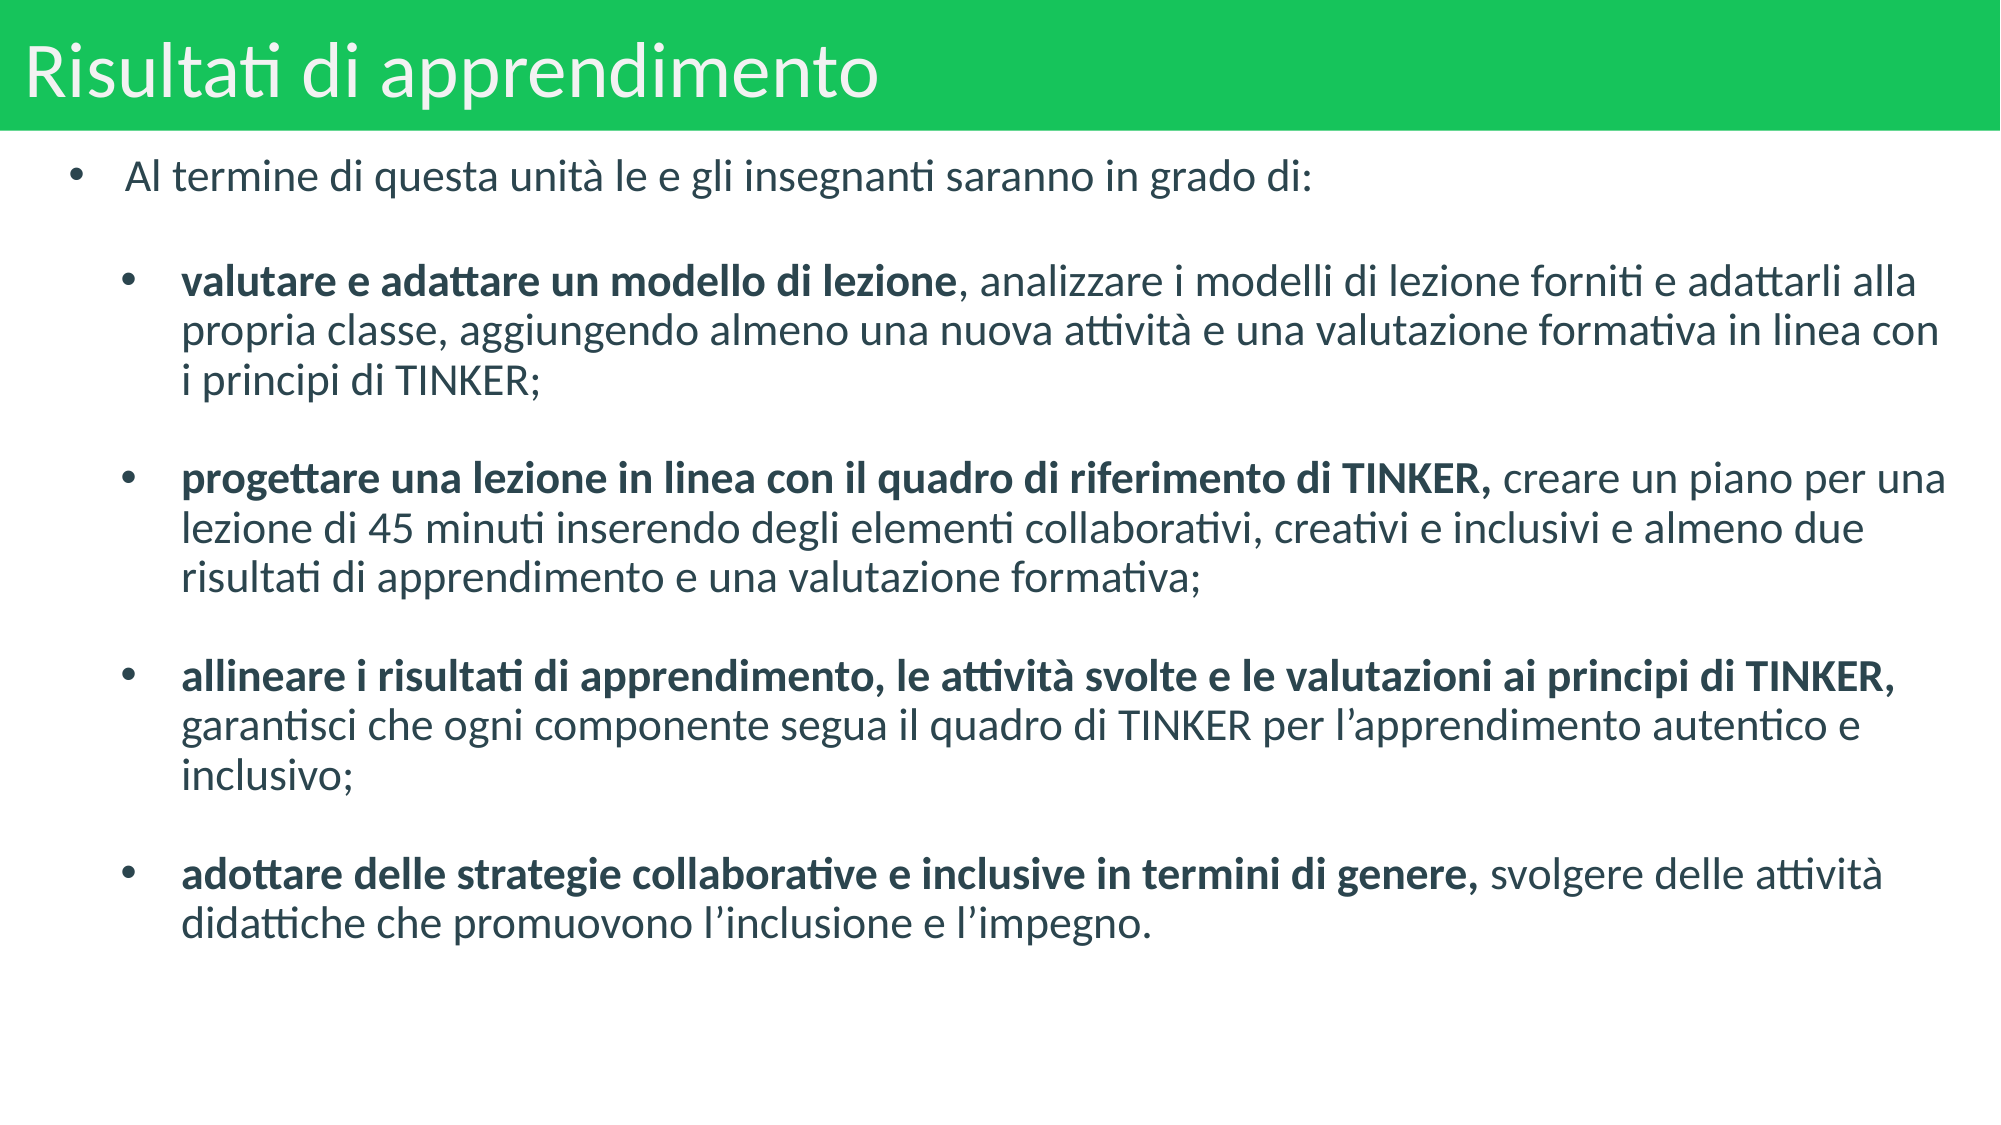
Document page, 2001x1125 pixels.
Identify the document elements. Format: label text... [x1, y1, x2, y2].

list Al termine di questa unità le e gli insegnanti saranno in grado di: valutare e adattare un modello di lezione, analizzare i modelli di lezione forniti e adattarli alla propria classe, aggiungendo almeno una nuova attività e una valutazione formativa in linea con i principi di TINKER; progettare una lezione in linea con il quadro di riferimento di TINKER, creare un piano per una lezione di 45 minuti inserendo degli elementi collaborativi, creativi e inclusivi e almeno due risultati di apprendimento e una valutazione formativa; allineare i risultati di apprendimento, le attività svolte e le valutazioni ai principi di TINKER, garantisci che ogni componente segua il quadro di TINKER per l’apprendimento autentico e inclusivo; adottare delle strategie collaborative e inclusive in termini di genere, svolgere delle attività didattiche che promuovono l’inclusione e l’impegno. [16, 144, 1976, 1108]
title Risultati di apprendimento [16, 13, 1976, 131]
